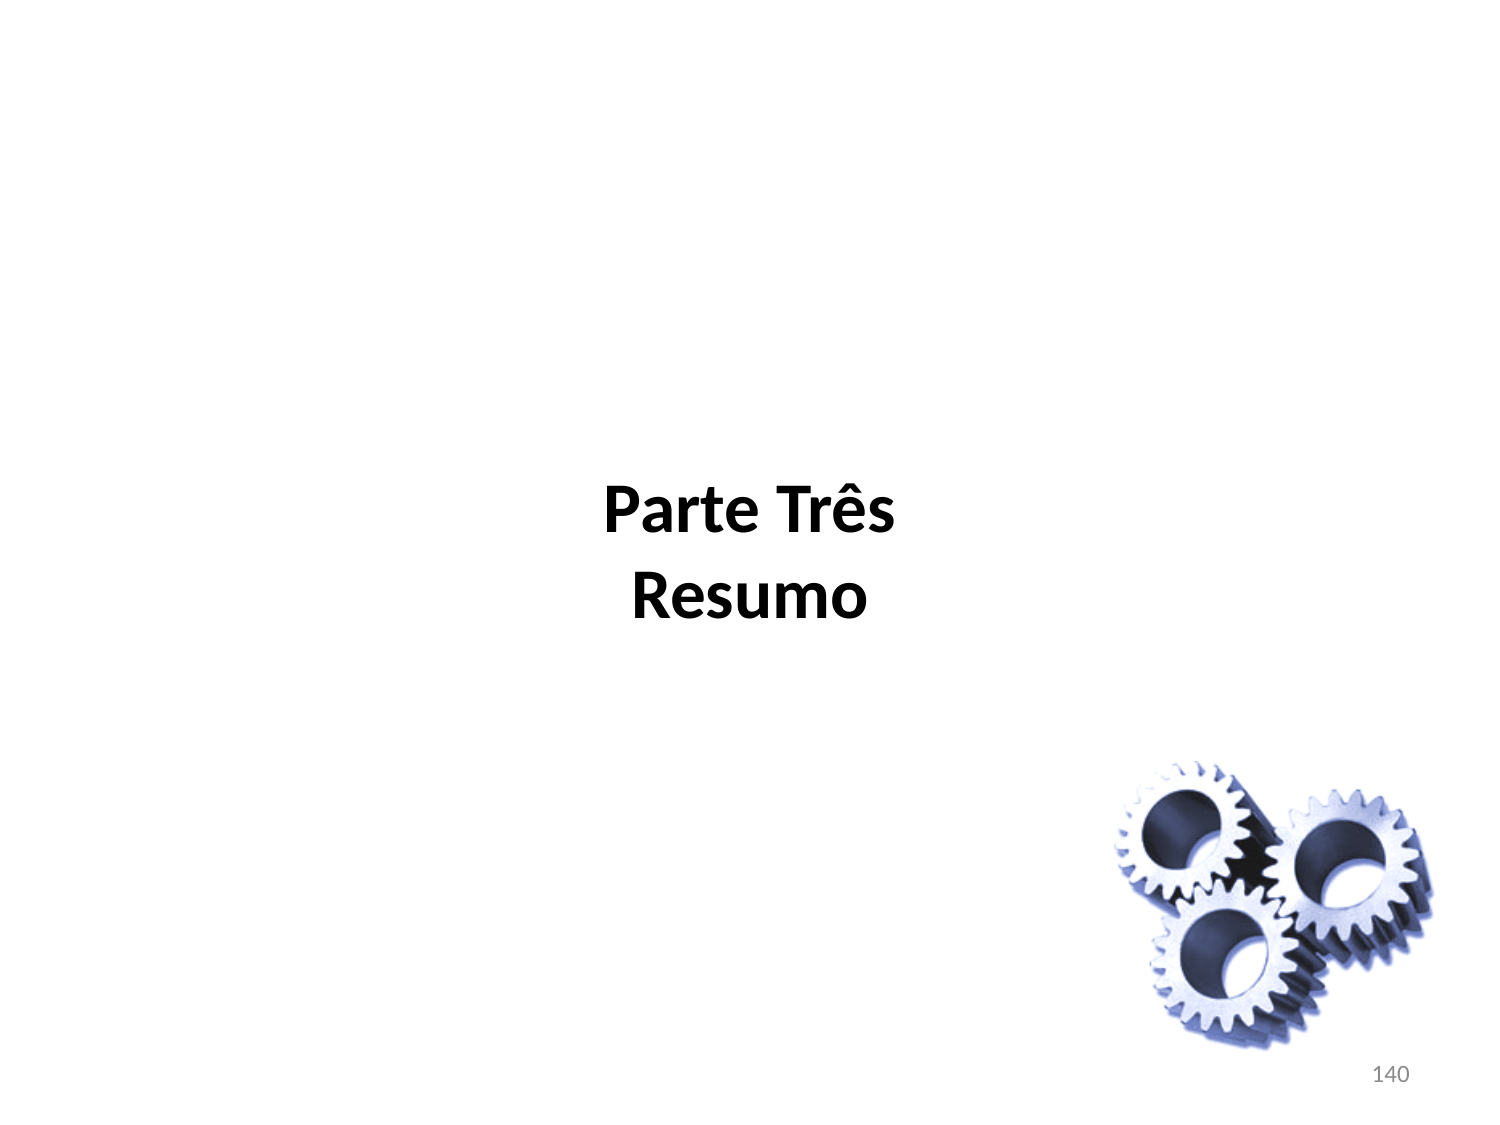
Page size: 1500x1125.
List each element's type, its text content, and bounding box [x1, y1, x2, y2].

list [1112, 761, 1436, 1052]
slide_number 140 [1074, 1042, 1425, 1103]
title Parte Três Resumo [74, 452, 1426, 641]
